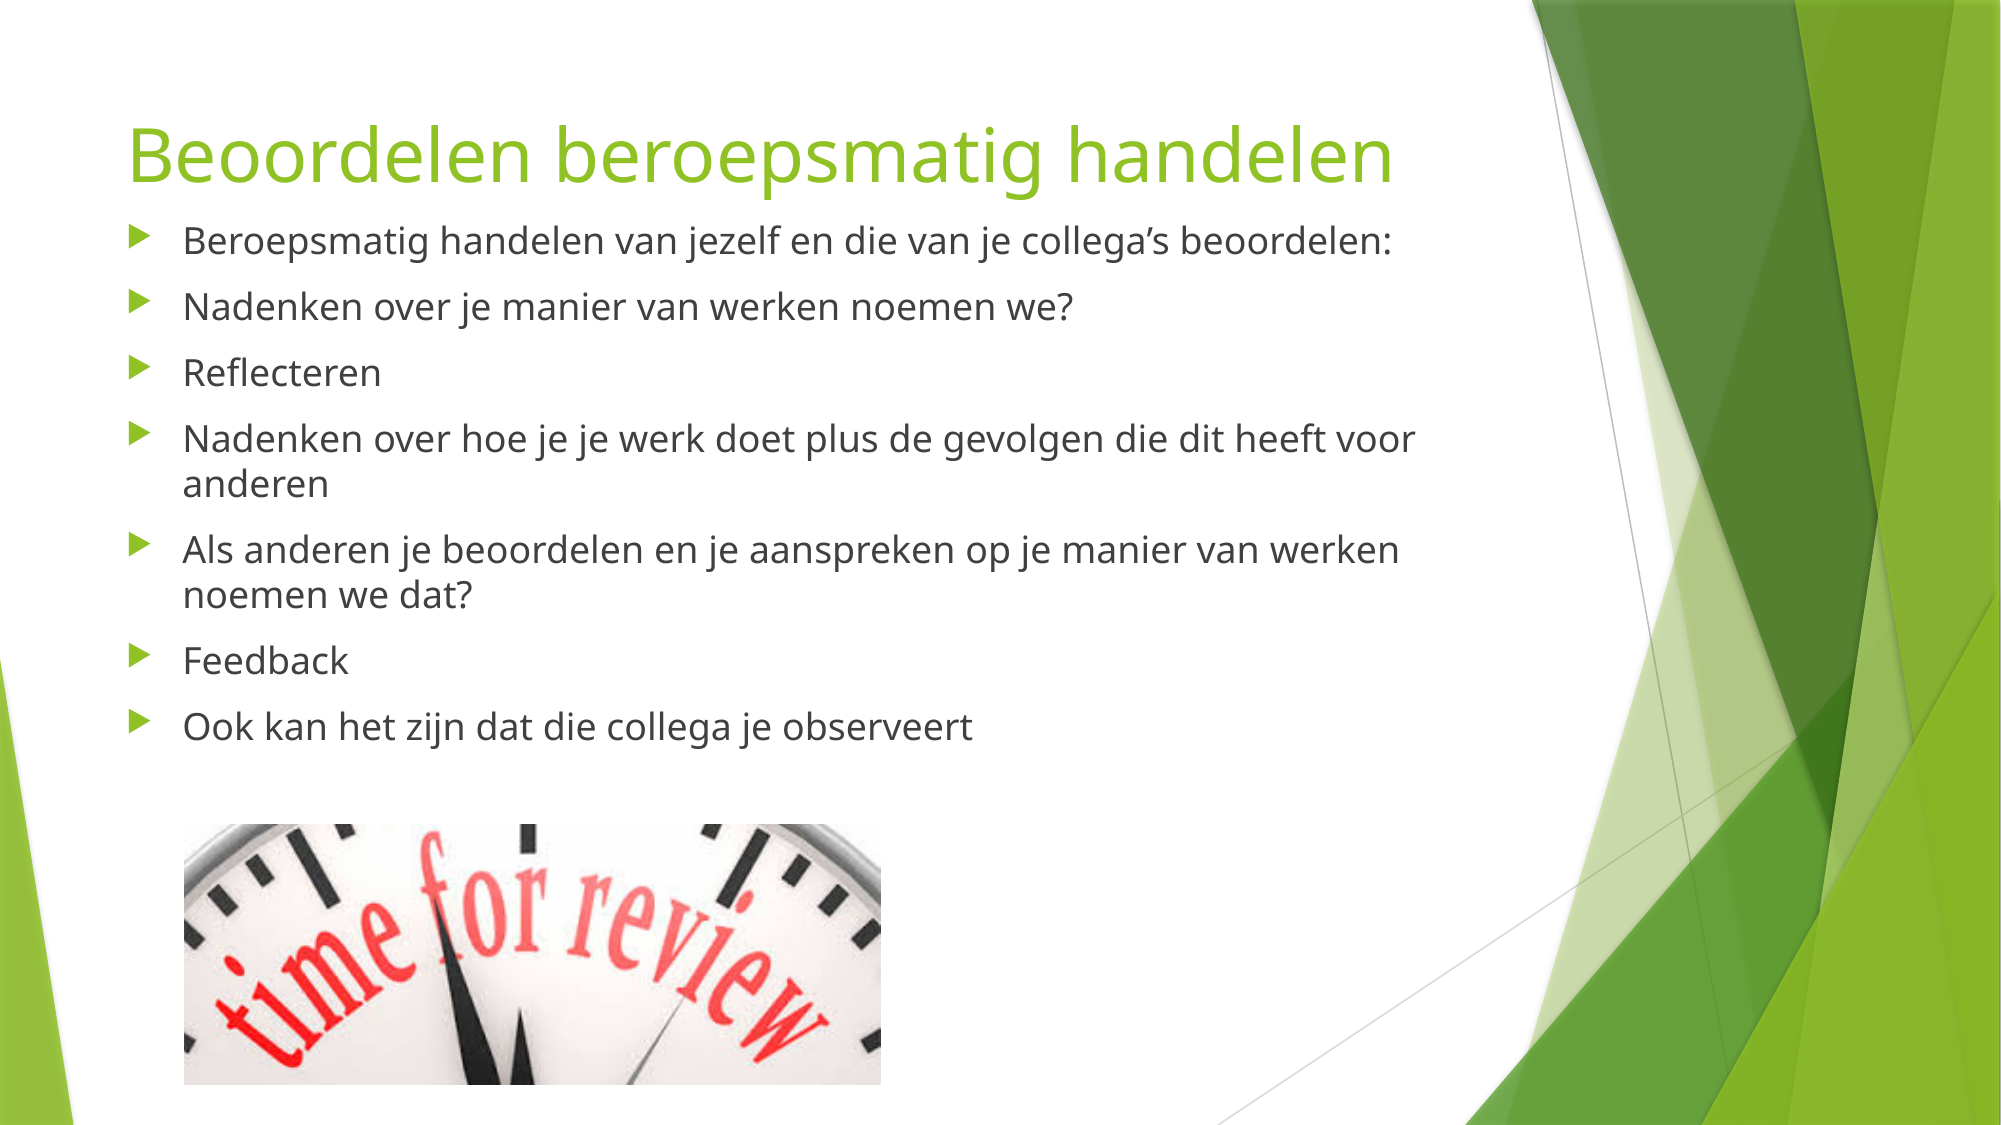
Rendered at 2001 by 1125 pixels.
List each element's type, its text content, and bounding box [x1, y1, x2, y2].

picture [183, 823, 882, 1085]
list Beroepsmatig handelen van jezelf en die van je collega’s beoordelen: Nadenken over je manier van werken noemen we? Reflecteren Nadenken over hoe je je werk doet plus de gevolgen die dit heeft voor anderen Als anderen je beoordelen en je aanspreken op je manier van werken noemen we dat? Feedback Ook kan het zijn dat die collega je observeert [111, 210, 1522, 992]
title Beoordelen beroepsmatig handelen [111, 99, 1522, 210]
